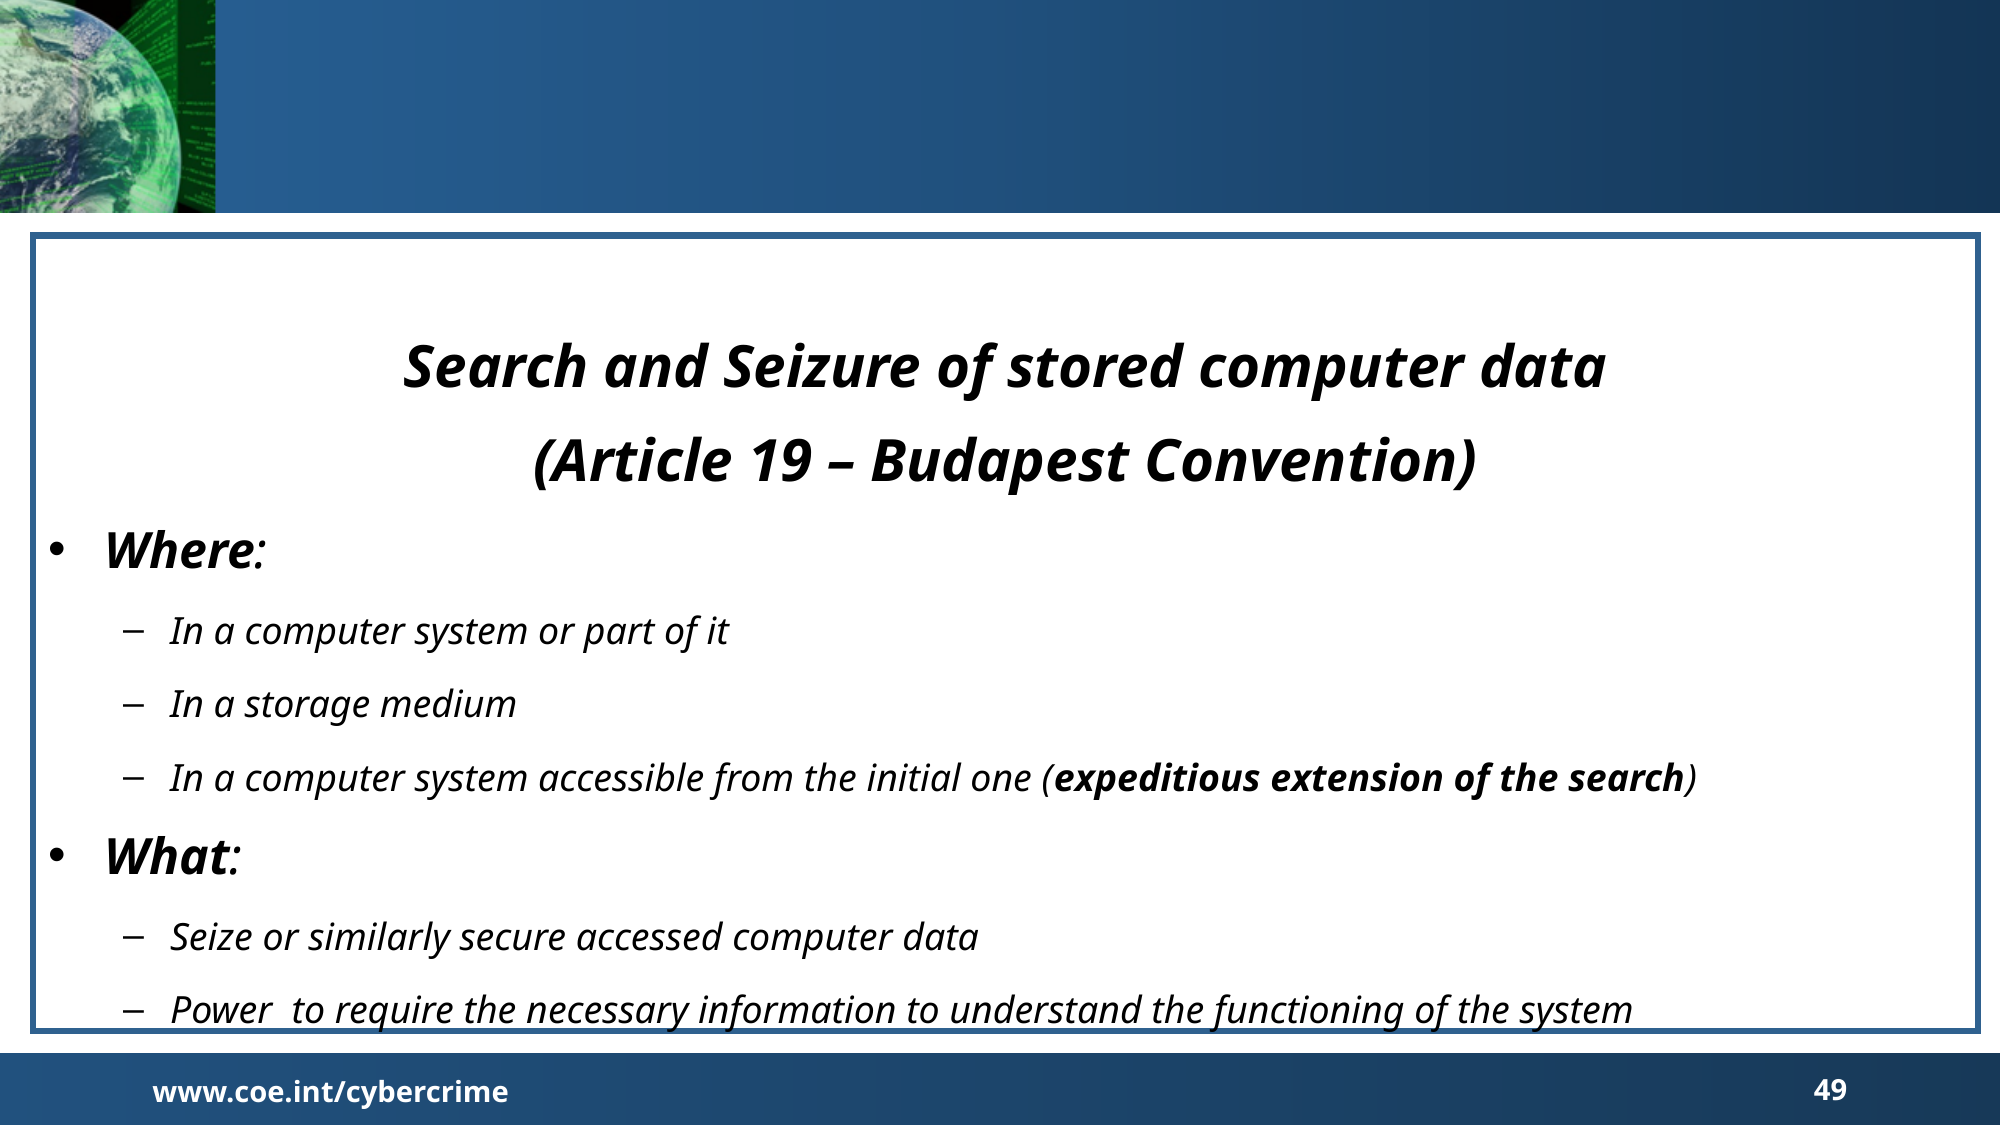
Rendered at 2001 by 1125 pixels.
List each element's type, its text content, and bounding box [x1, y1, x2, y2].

picture [0, 0, 2000, 213]
slide_number 49 [1412, 1061, 1863, 1121]
text_box Search and Seizure of stored computer data (Article 19 – Budapest Convention) Where: In a computer system or part of it In a storage medium In a computer system accessible from the initial one (expeditious extension of the search) What: Seize or similarly secure accessed computer data Power to require the necessary information to understand the functioning of the system [33, 235, 1978, 1031]
slide_number www.coe.int/cybercrime [137, 1061, 588, 1121]
